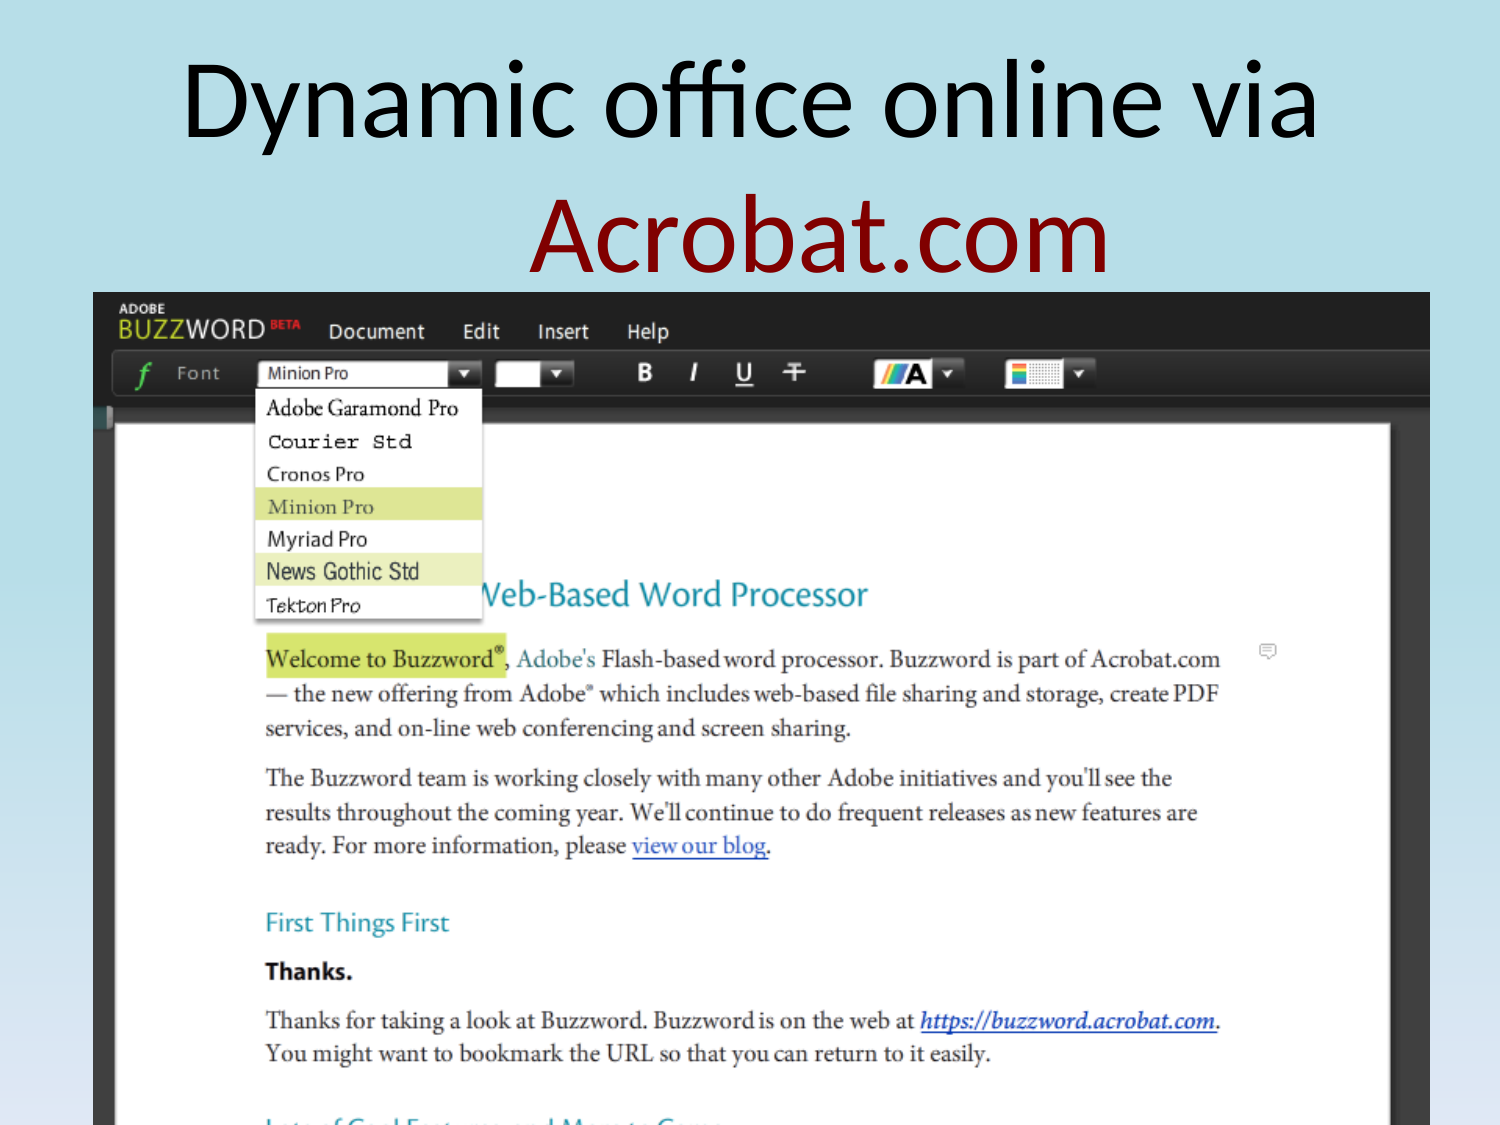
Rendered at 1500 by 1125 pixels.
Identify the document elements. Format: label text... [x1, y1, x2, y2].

picture [93, 292, 1430, 1125]
title Dynamic office online via Acrobat.com [76, 66, 1428, 255]
